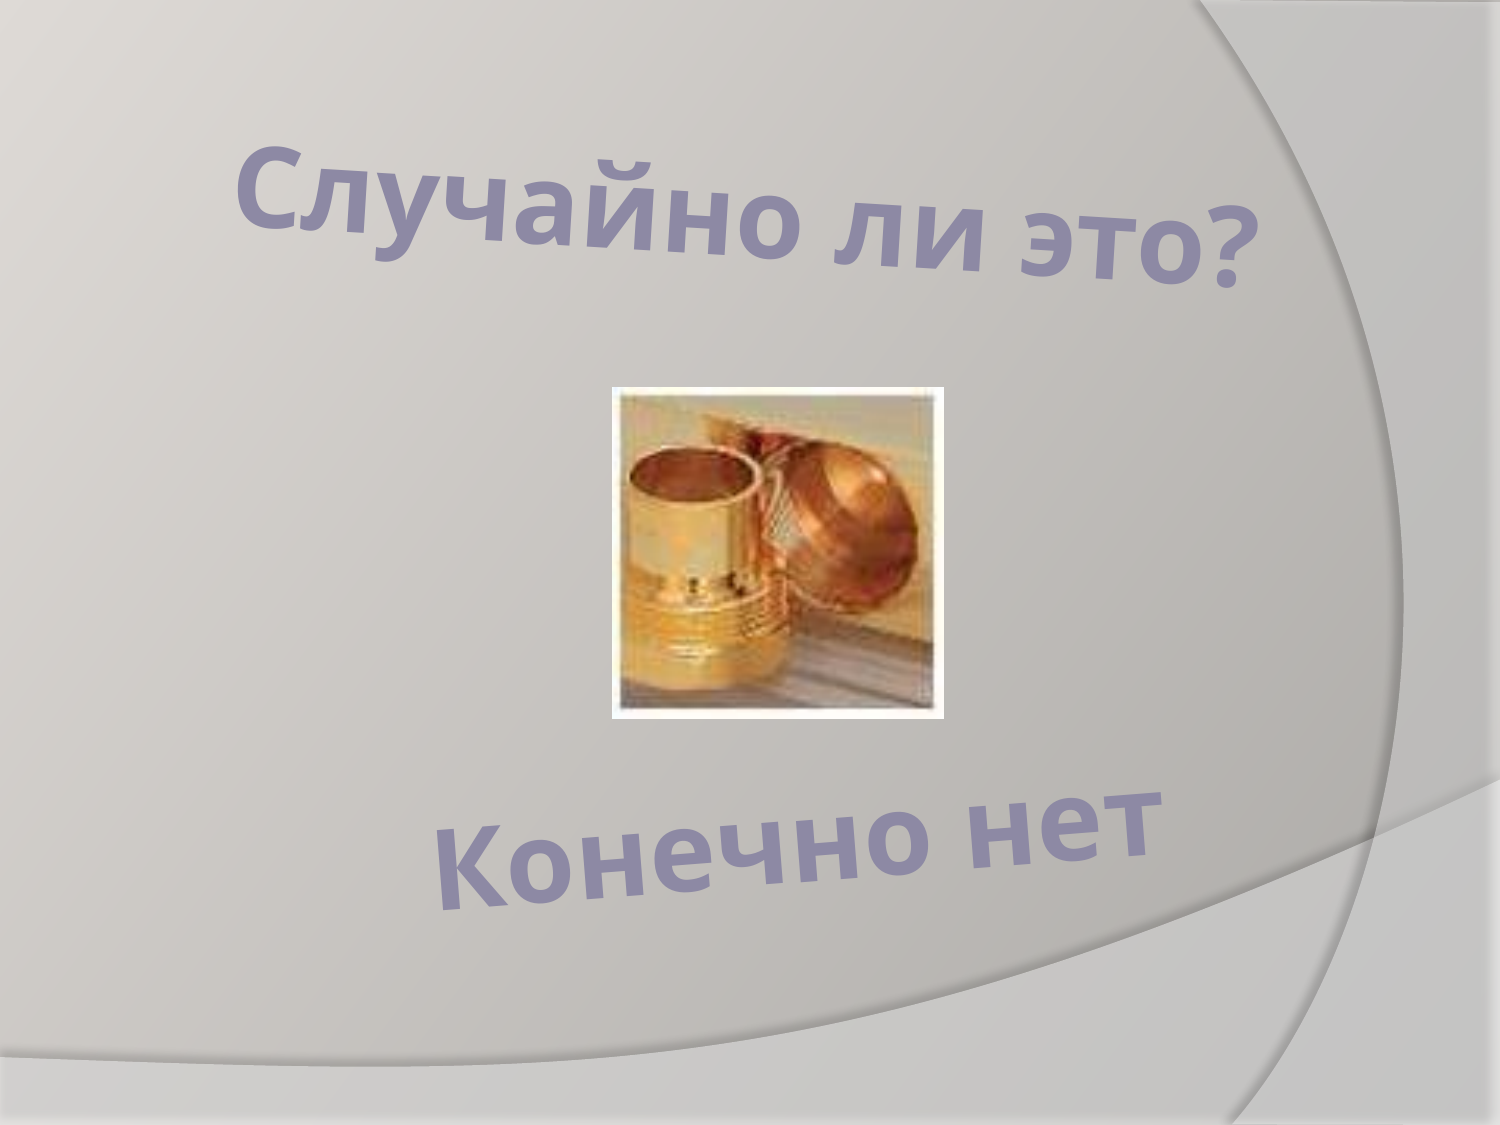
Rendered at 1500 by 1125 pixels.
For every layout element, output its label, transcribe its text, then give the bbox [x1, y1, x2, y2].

picture [612, 387, 944, 719]
text_box Случайно ли это? [212, 104, 1281, 321]
text_box Конечно нет [409, 732, 1186, 943]
